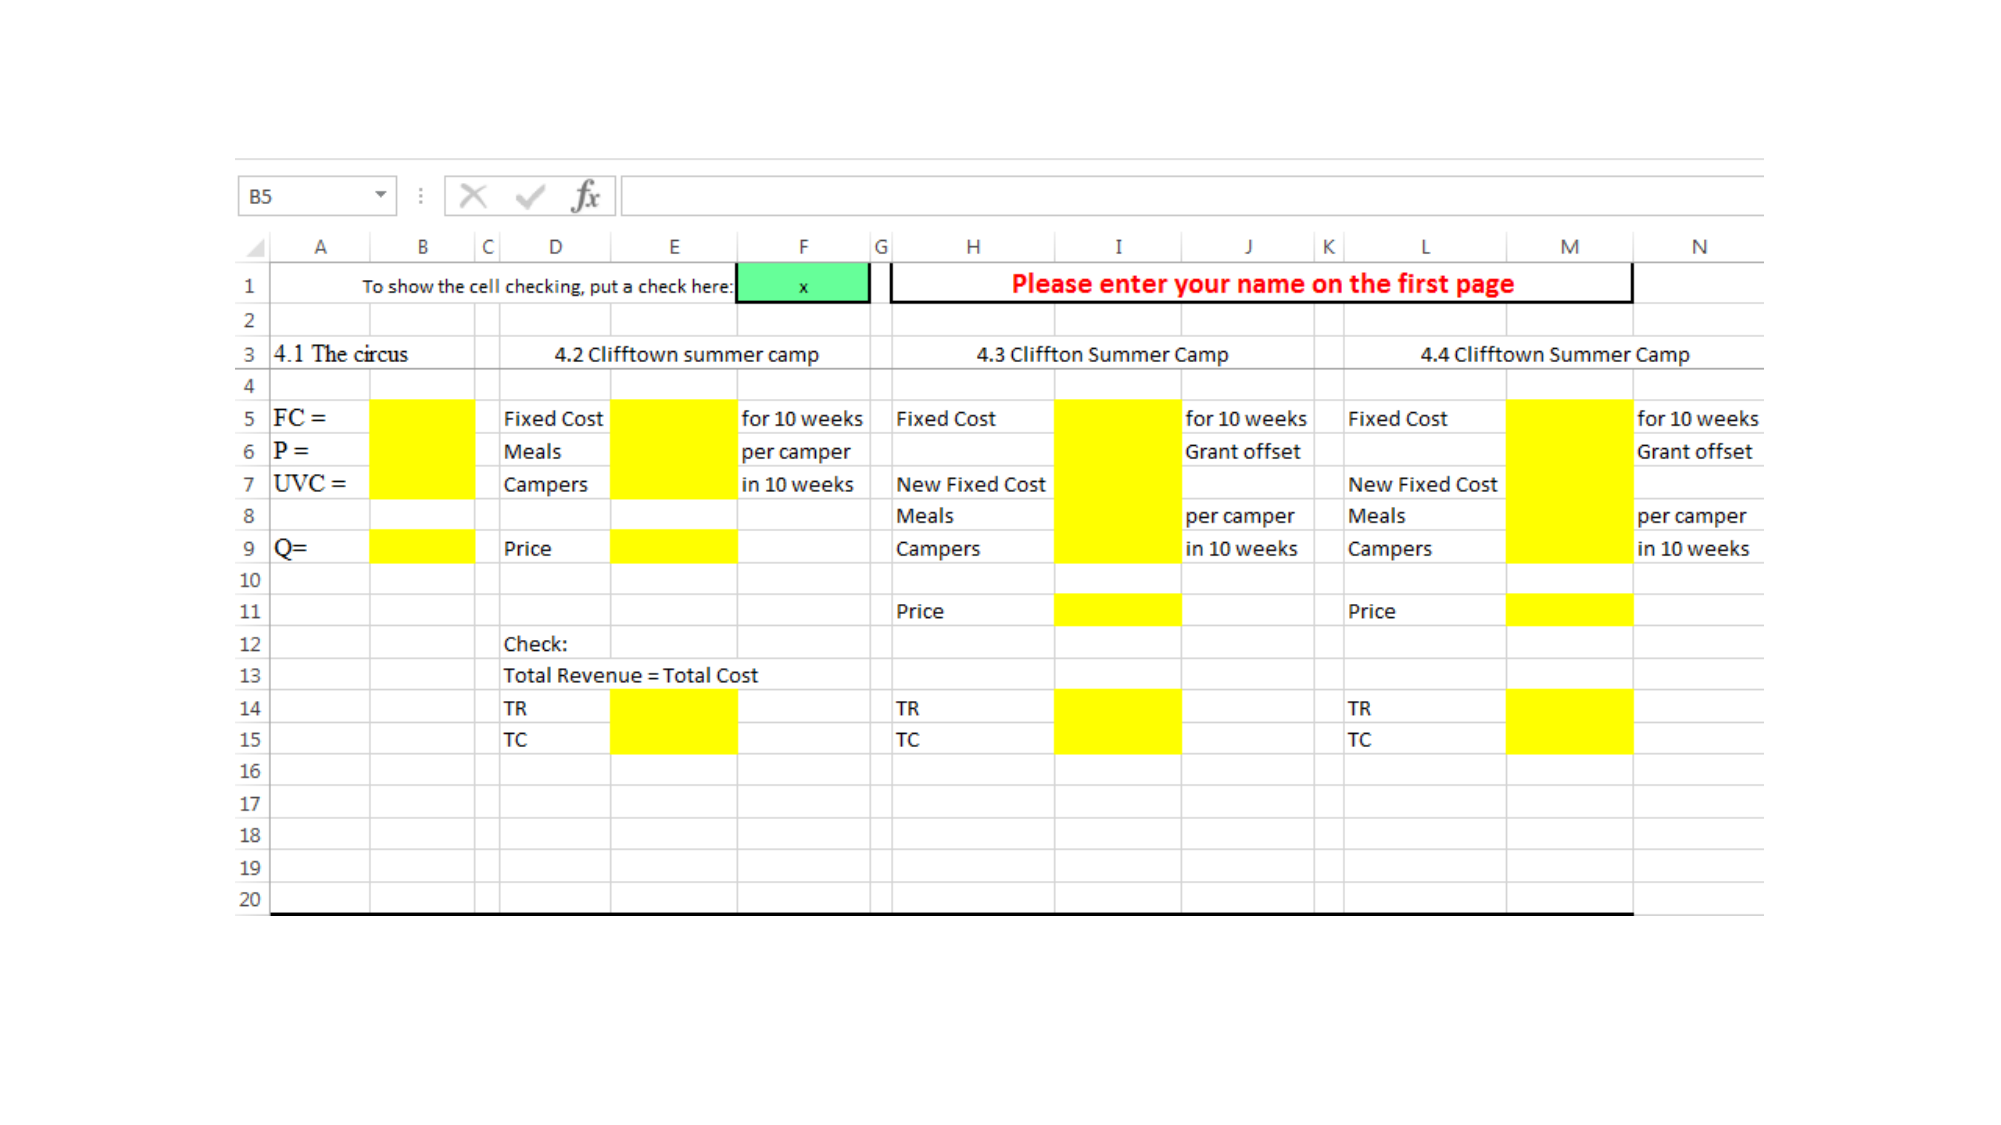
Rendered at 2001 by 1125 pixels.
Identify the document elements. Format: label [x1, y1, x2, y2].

list [235, 157, 1764, 916]
